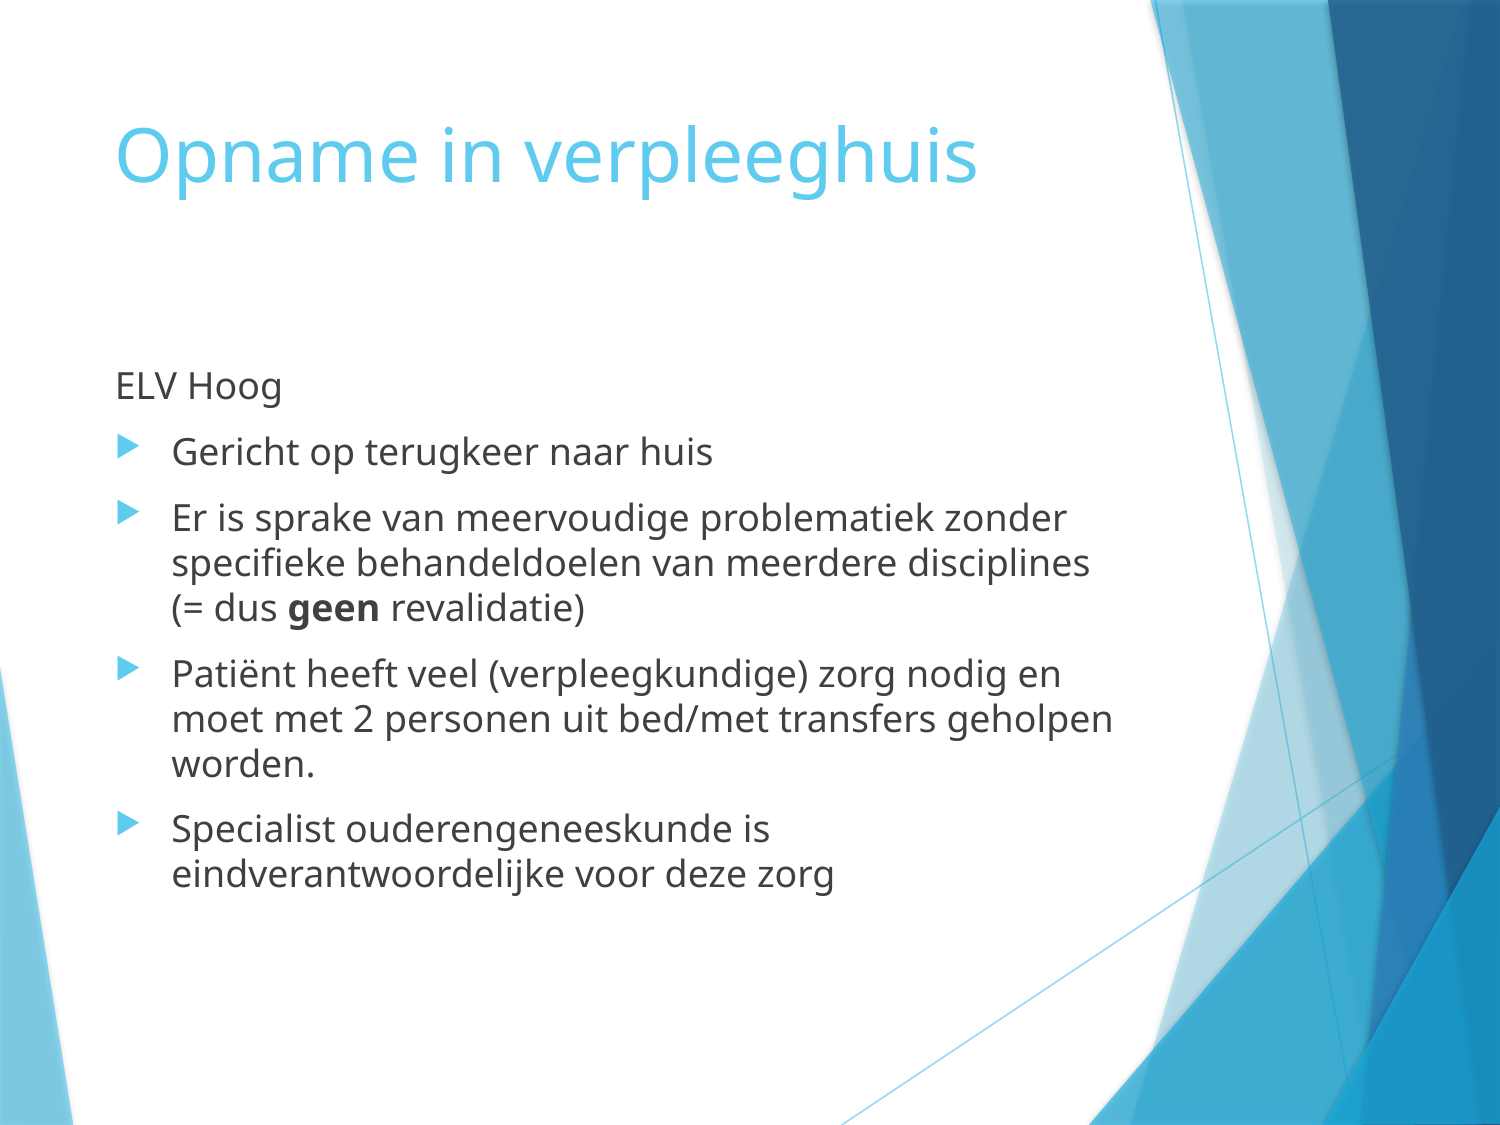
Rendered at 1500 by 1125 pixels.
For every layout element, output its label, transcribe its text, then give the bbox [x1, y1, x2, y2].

title Opname in verpleeghuis [99, 99, 1142, 317]
list ELV Hoog Gericht op terugkeer naar huis Er is sprake van meervoudige problematiek zonder specifieke behandeldoelen van meerdere disciplines (= dus geen revalidatie) Patiënt heeft veel (verpleegkundige) zorg nodig en moet met 2 personen uit bed/met transfers geholpen worden. Specialist ouderengeneeskunde is eindverantwoordelijke voor deze zorg [99, 354, 1142, 992]
